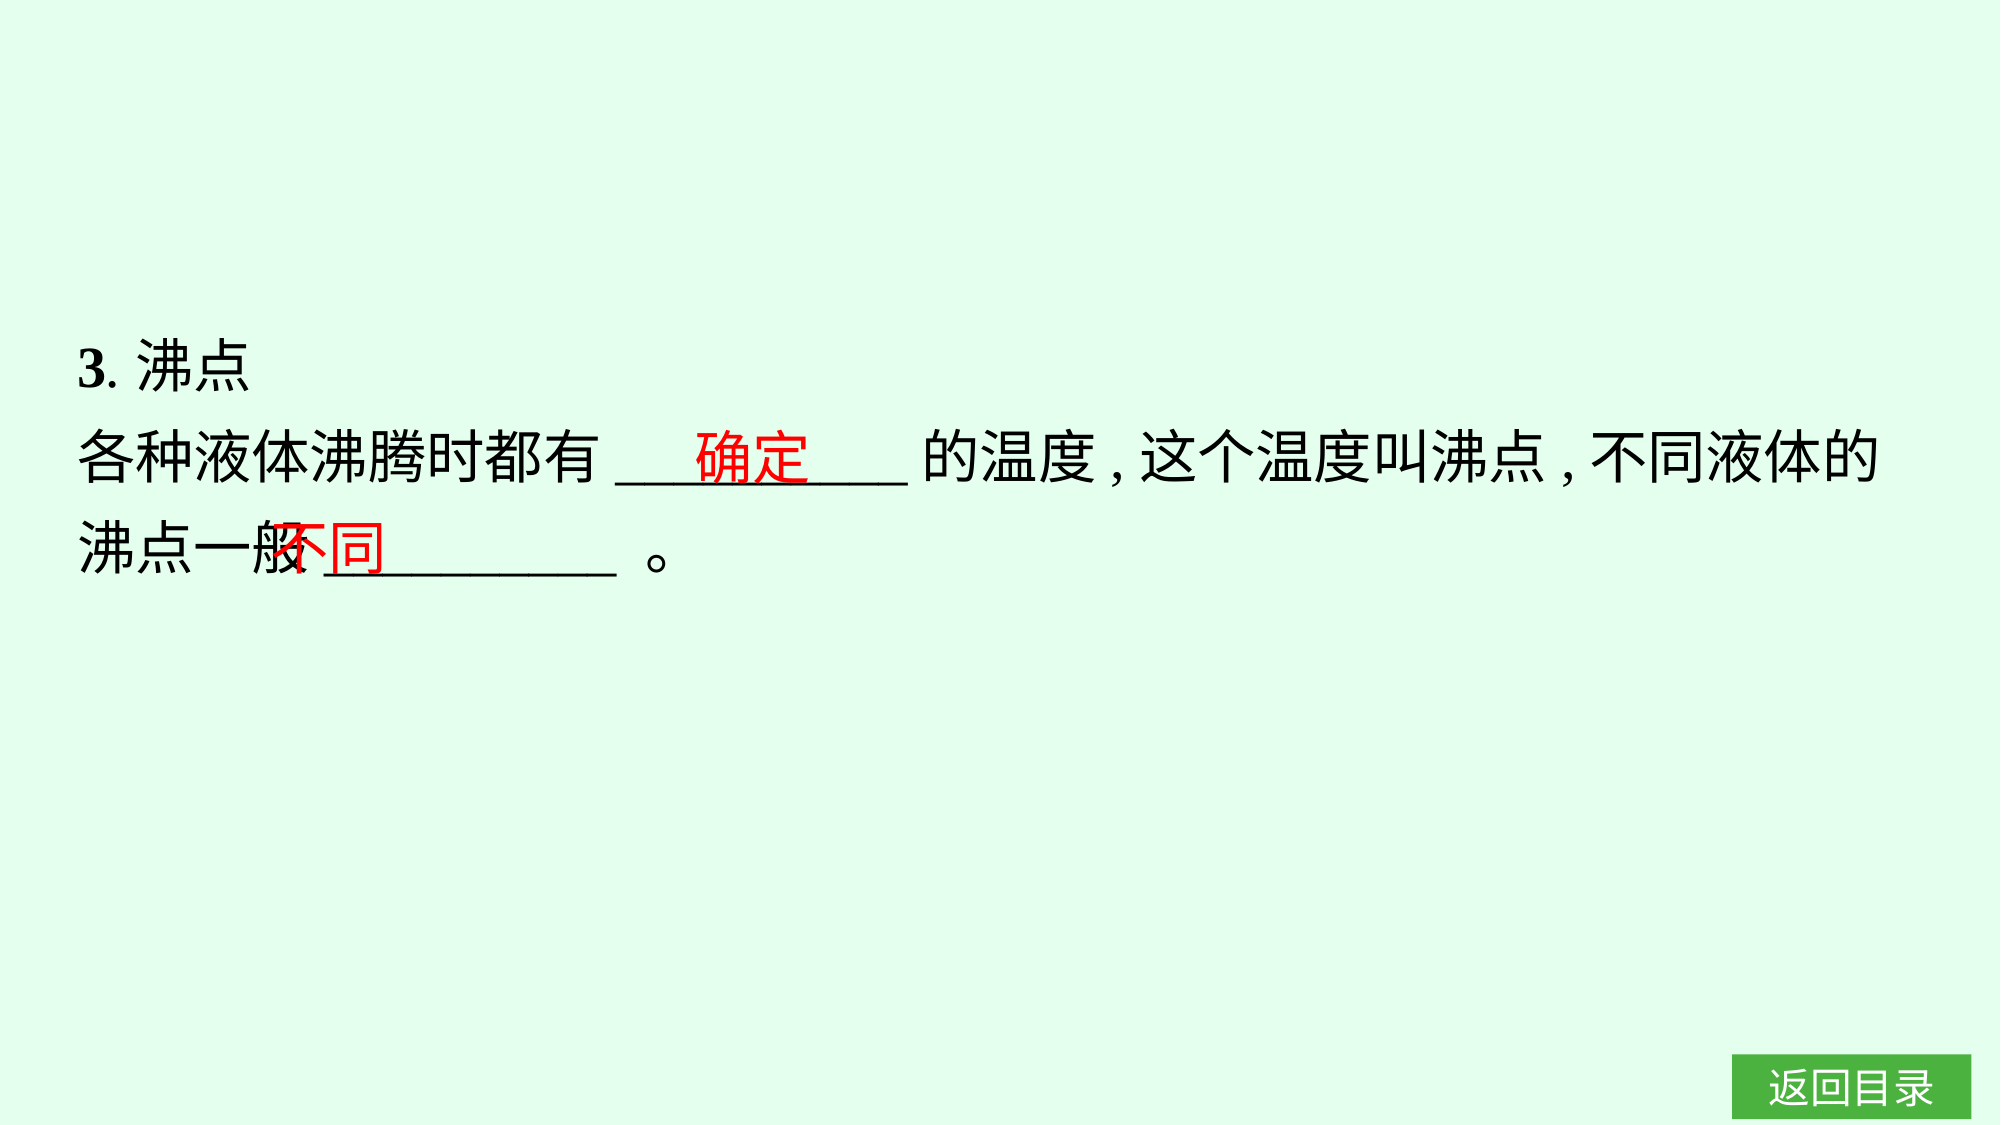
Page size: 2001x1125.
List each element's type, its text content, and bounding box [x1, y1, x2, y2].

text_box 不同 [255, 482, 415, 589]
text_box 3.沸点 各种液体沸腾时都有__________的温度,这个温度叫沸点,不同液体的沸点一般__________ 。 [62, 301, 1938, 589]
text_box 确定 [679, 392, 839, 499]
